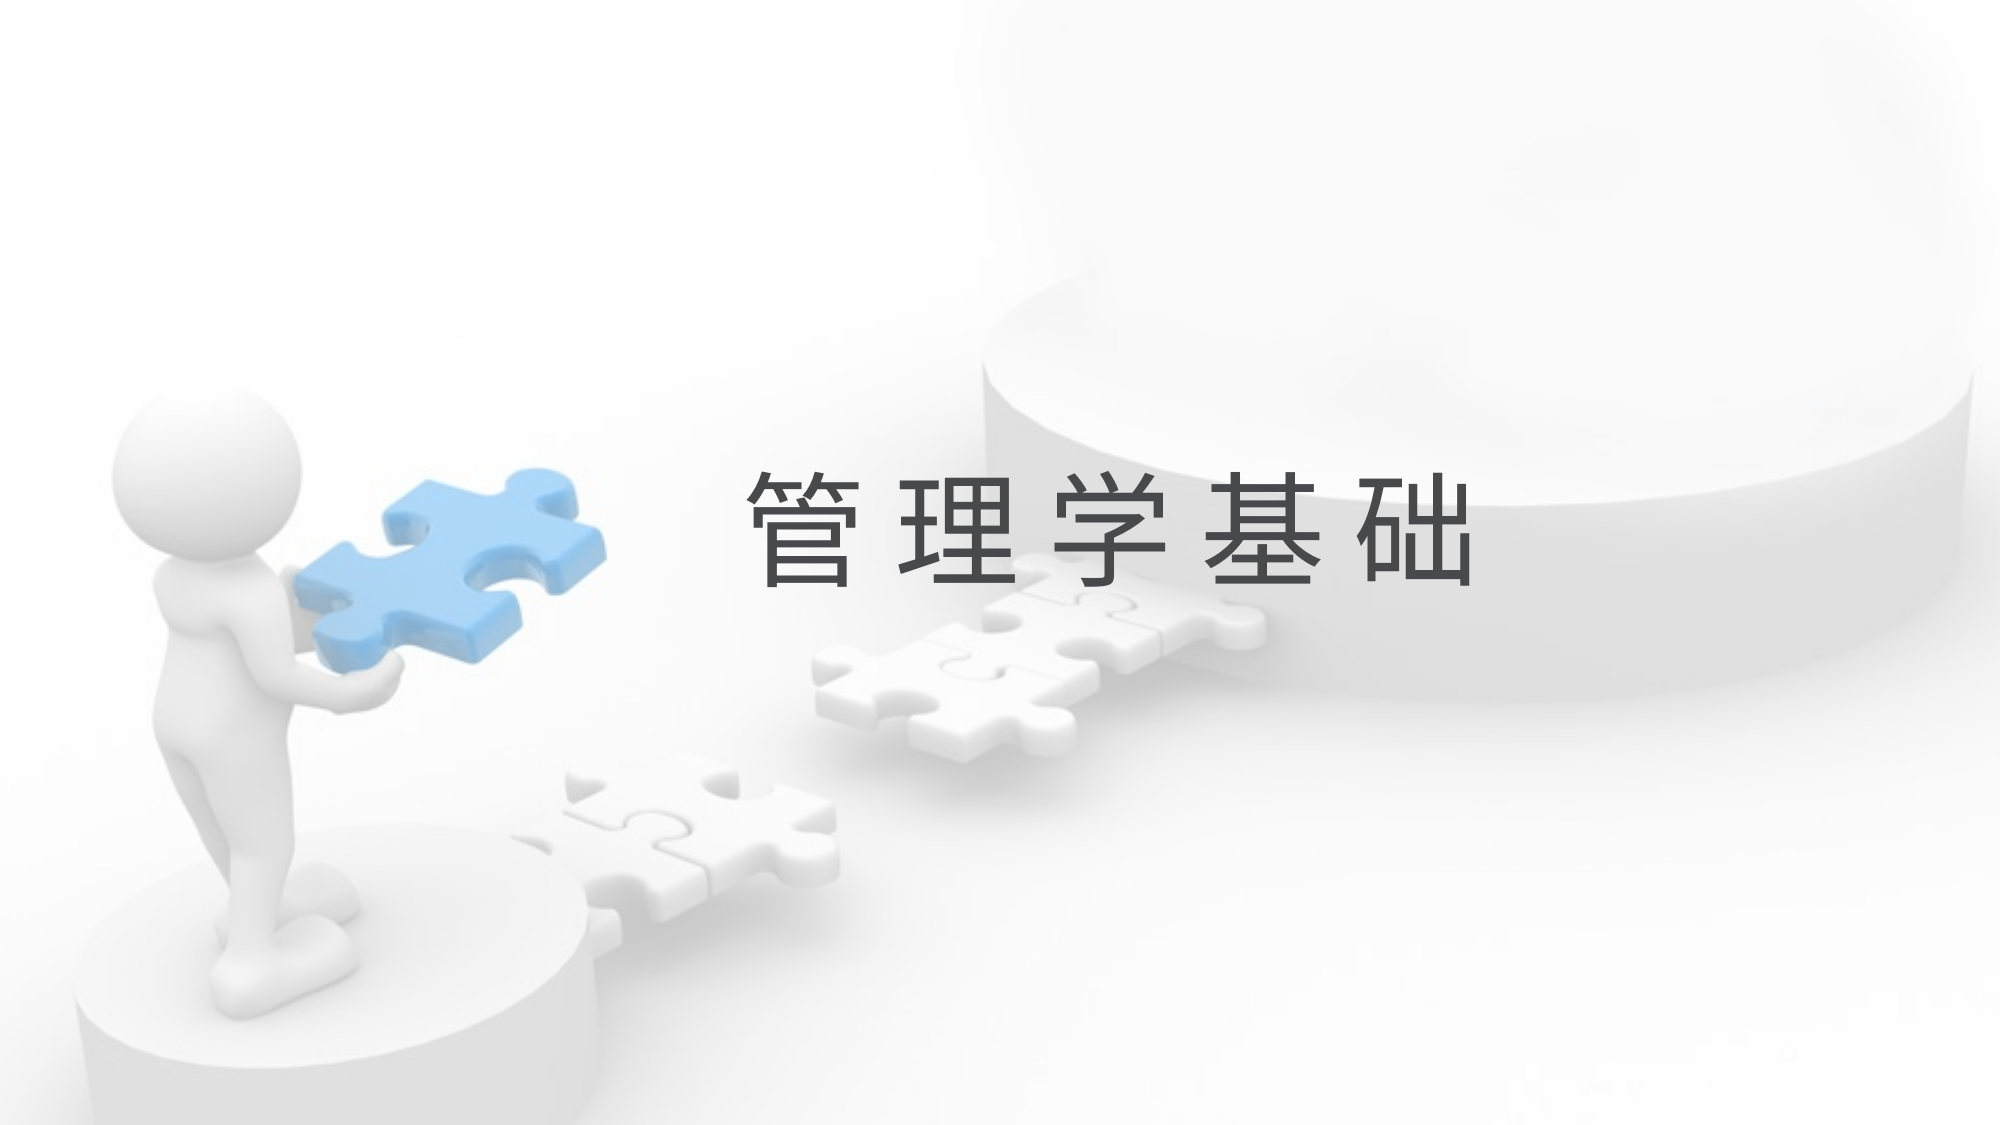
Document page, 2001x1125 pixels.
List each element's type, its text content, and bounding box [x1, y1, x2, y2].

title 管 理 学 基 础 [454, 409, 1766, 612]
